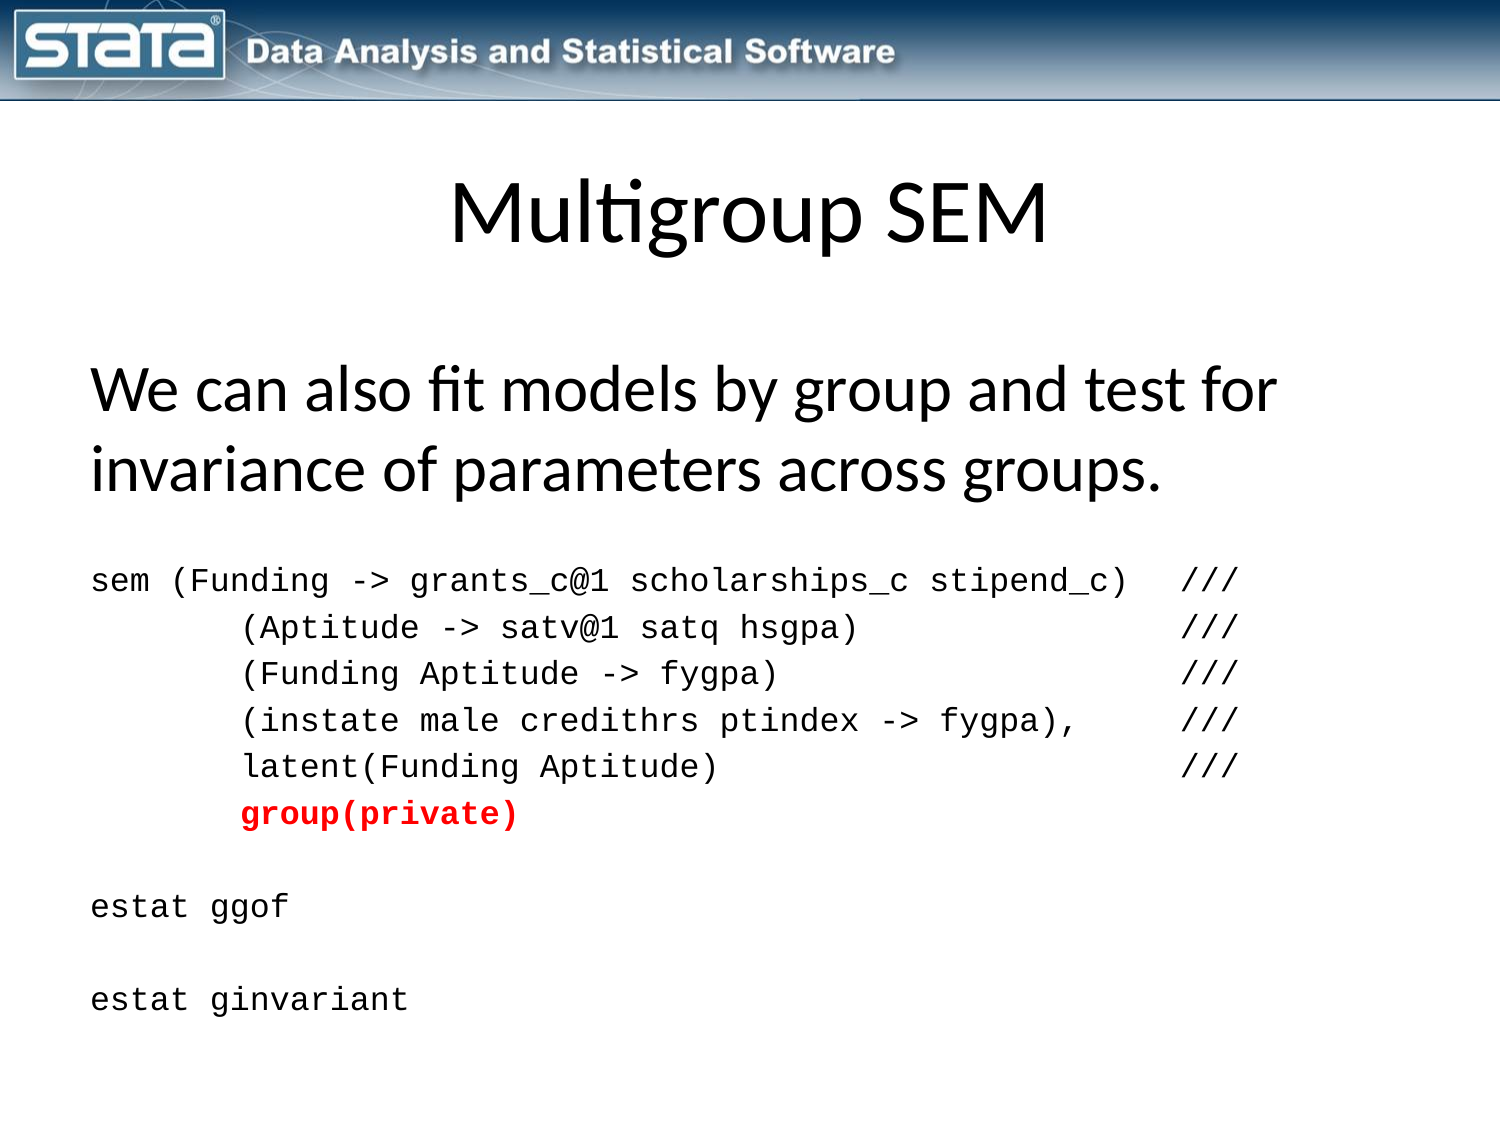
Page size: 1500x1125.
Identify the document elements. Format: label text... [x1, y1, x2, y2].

list We can also fit models by group and test for invariance of parameters across groups. sem (Funding -> grants_c@1 scholarships_c stipend_c) /// (Aptitude -> satv@1 satq hsgpa) /// (Funding Aptitude -> fygpa) /// (instate male credithrs ptindex -> fygpa), /// latent(Funding Aptitude) /// group(private) estat ggof estat ginvariant [75, 337, 1425, 1063]
picture [0, 0, 1500, 101]
title Multigroup SEM [75, 125, 1425, 288]
